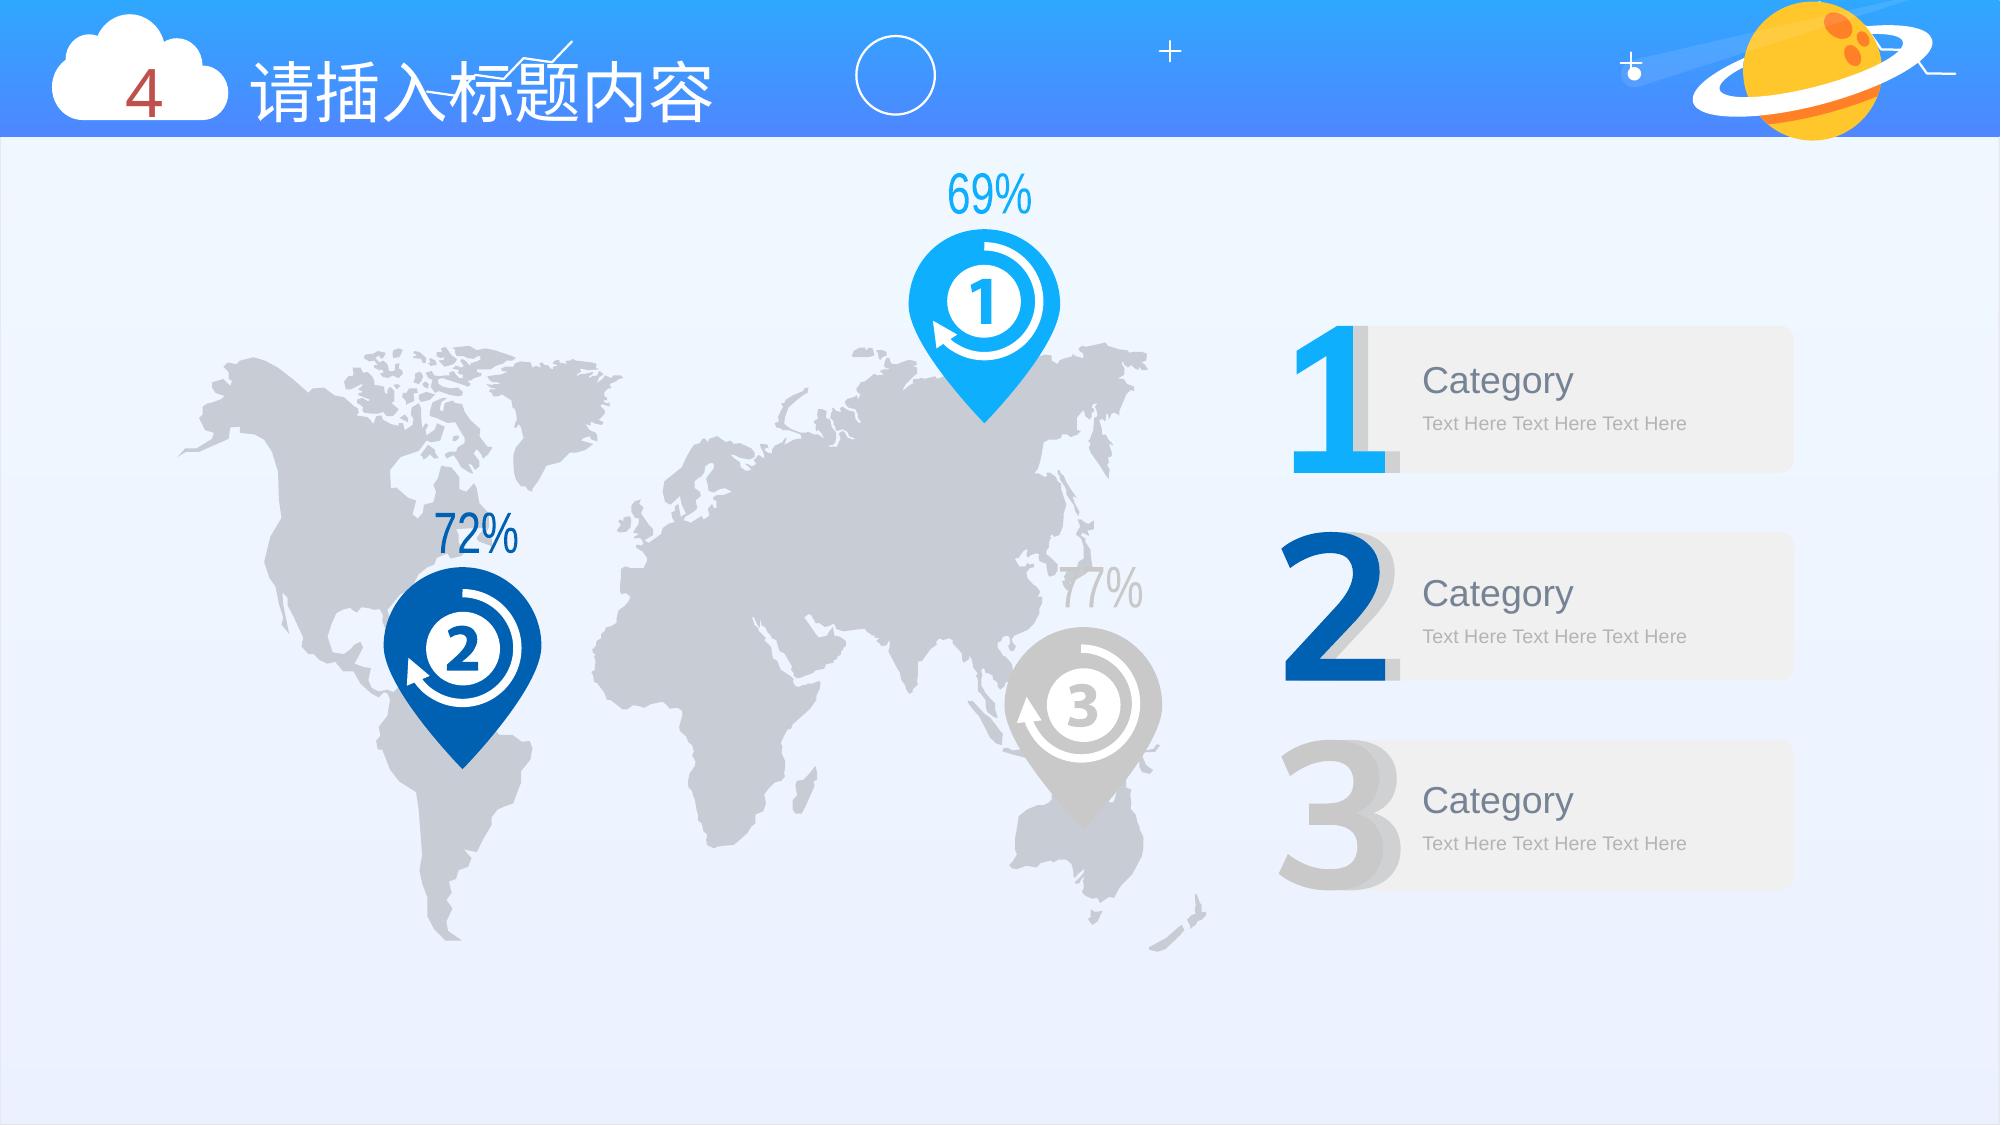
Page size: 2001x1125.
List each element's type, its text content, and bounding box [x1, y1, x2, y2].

text_box 4 请插入标题内容 [52, 43, 789, 138]
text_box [177, 173, 1823, 952]
text_box [71, 14, 192, 43]
